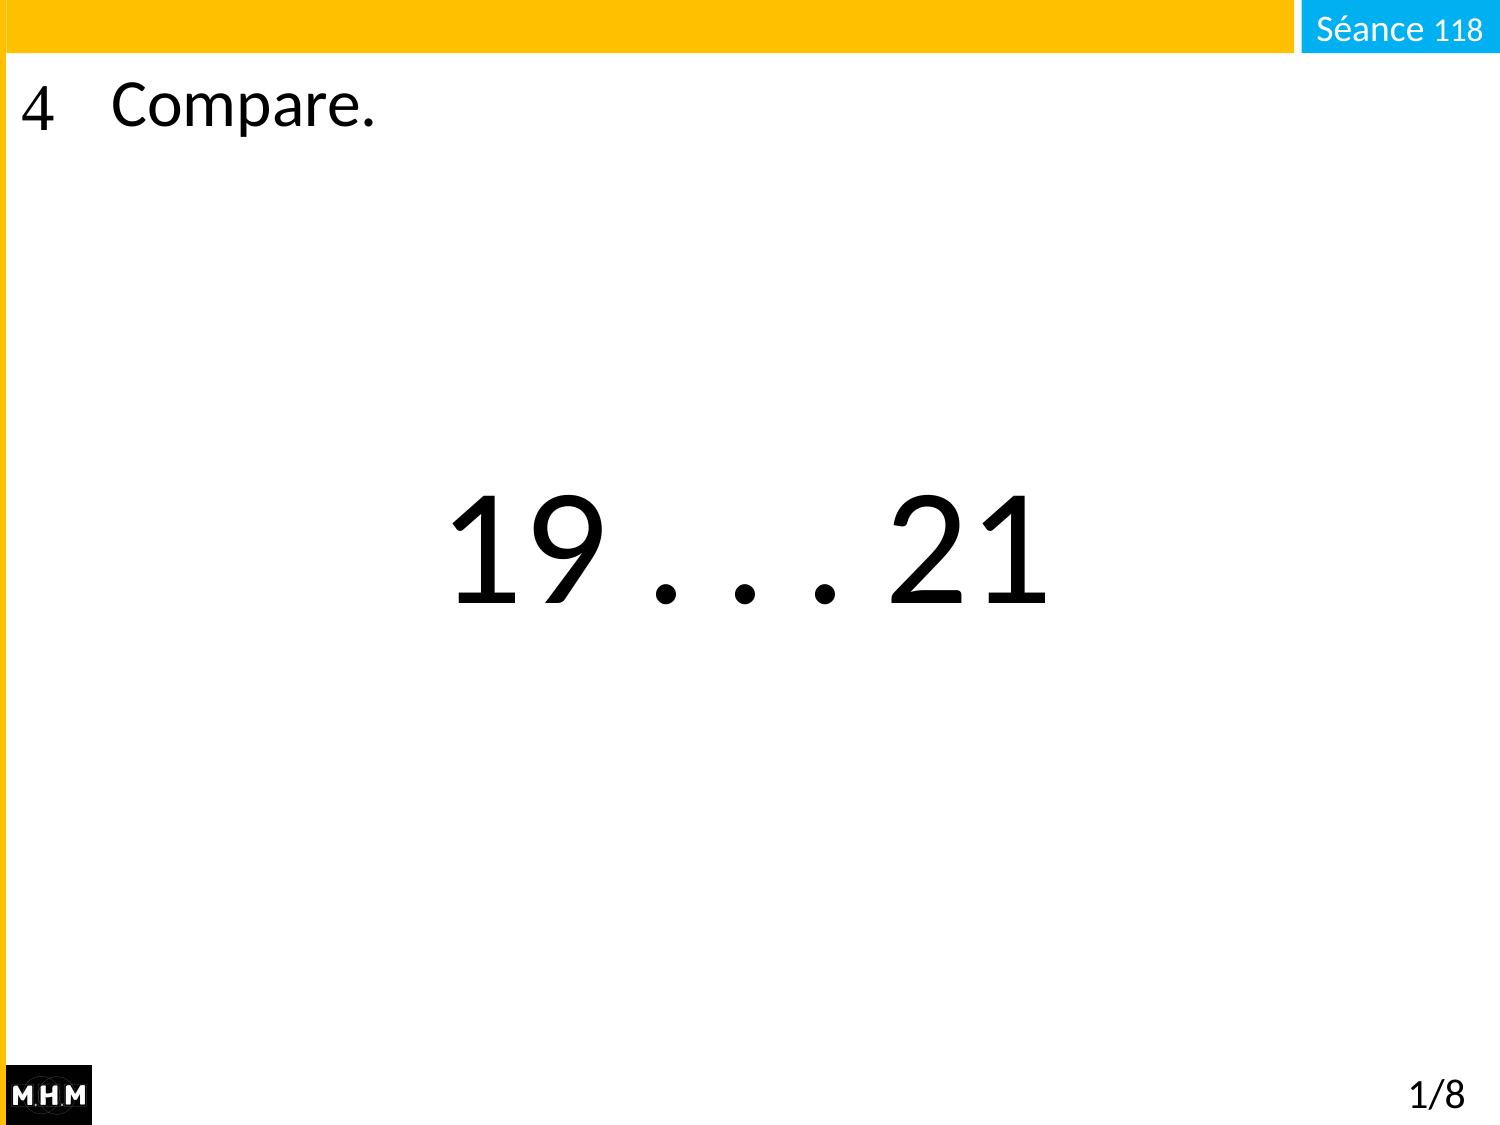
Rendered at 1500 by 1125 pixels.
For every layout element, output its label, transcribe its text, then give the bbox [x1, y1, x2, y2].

text_box 19 . . . 21 [424, 429, 1101, 645]
list 1/8 [1373, 1064, 1500, 1125]
picture [6, 1065, 92, 1125]
title Compare. [96, 60, 1391, 149]
